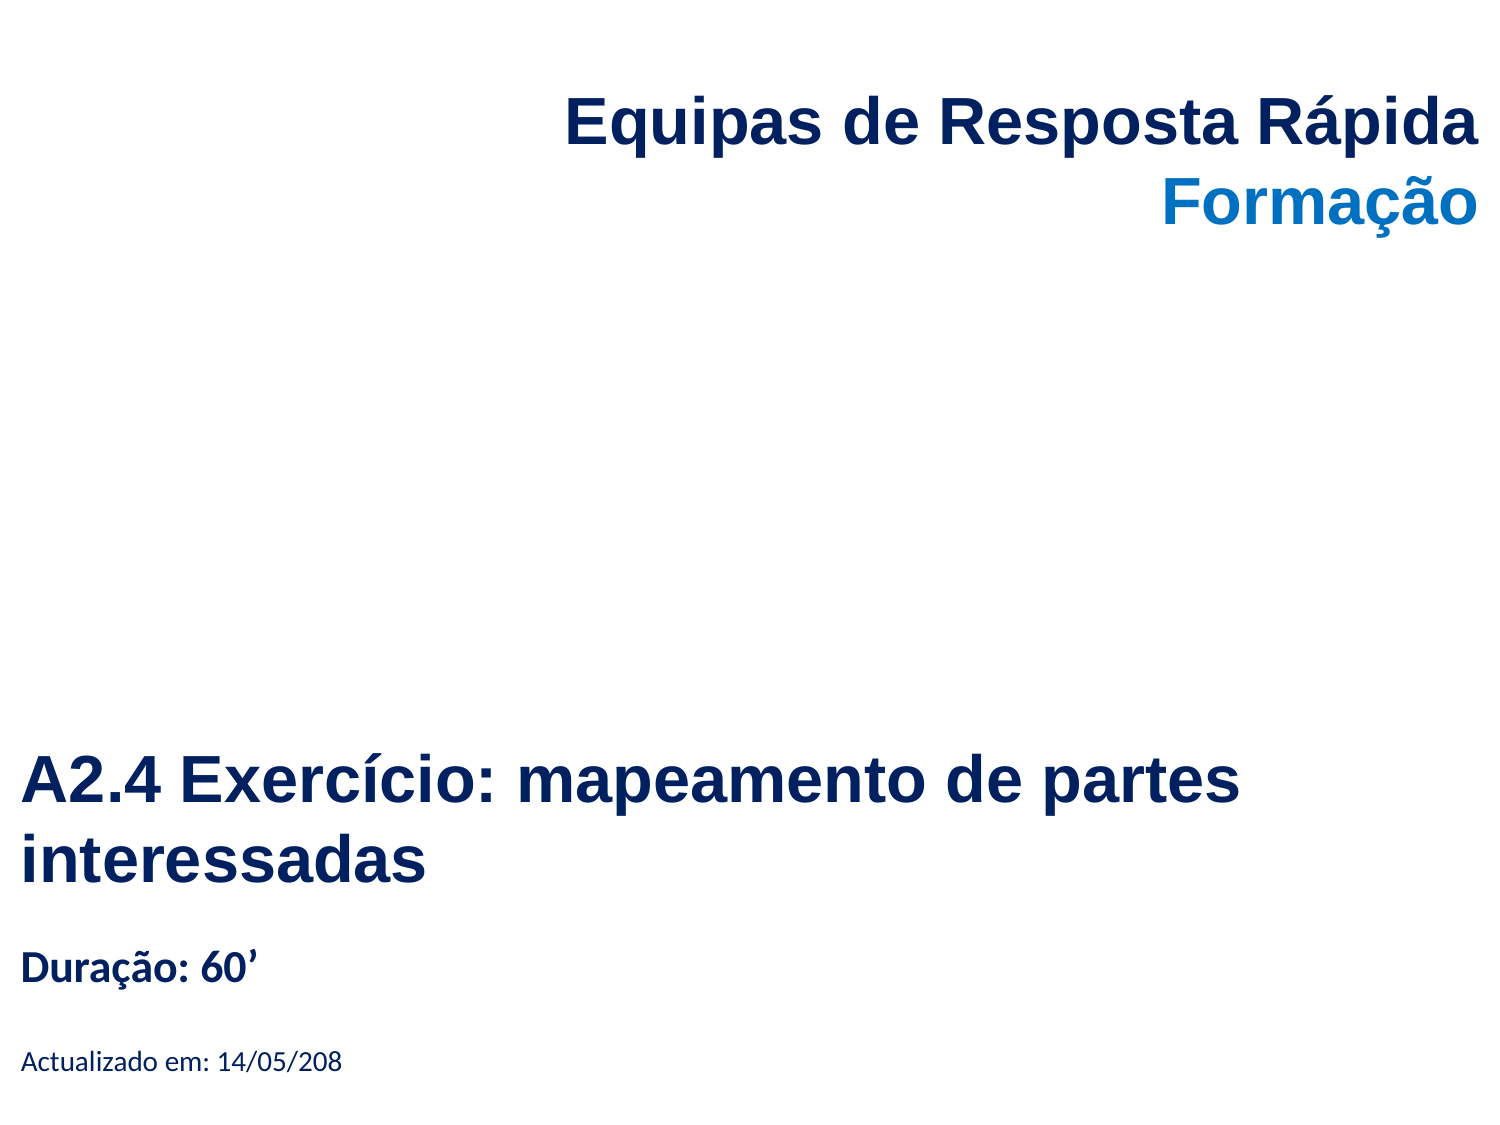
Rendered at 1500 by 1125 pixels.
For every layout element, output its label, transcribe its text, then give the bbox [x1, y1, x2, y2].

text_box Actualizado em: 14/05/208 [6, 1034, 358, 1085]
subtitle A2.4 Exercício: mapeamento de partes interessadas [5, 727, 1500, 917]
title Equipas de Resposta Rápida Formação [549, 13, 1495, 302]
text_box Duração: 60’ [5, 928, 361, 999]
